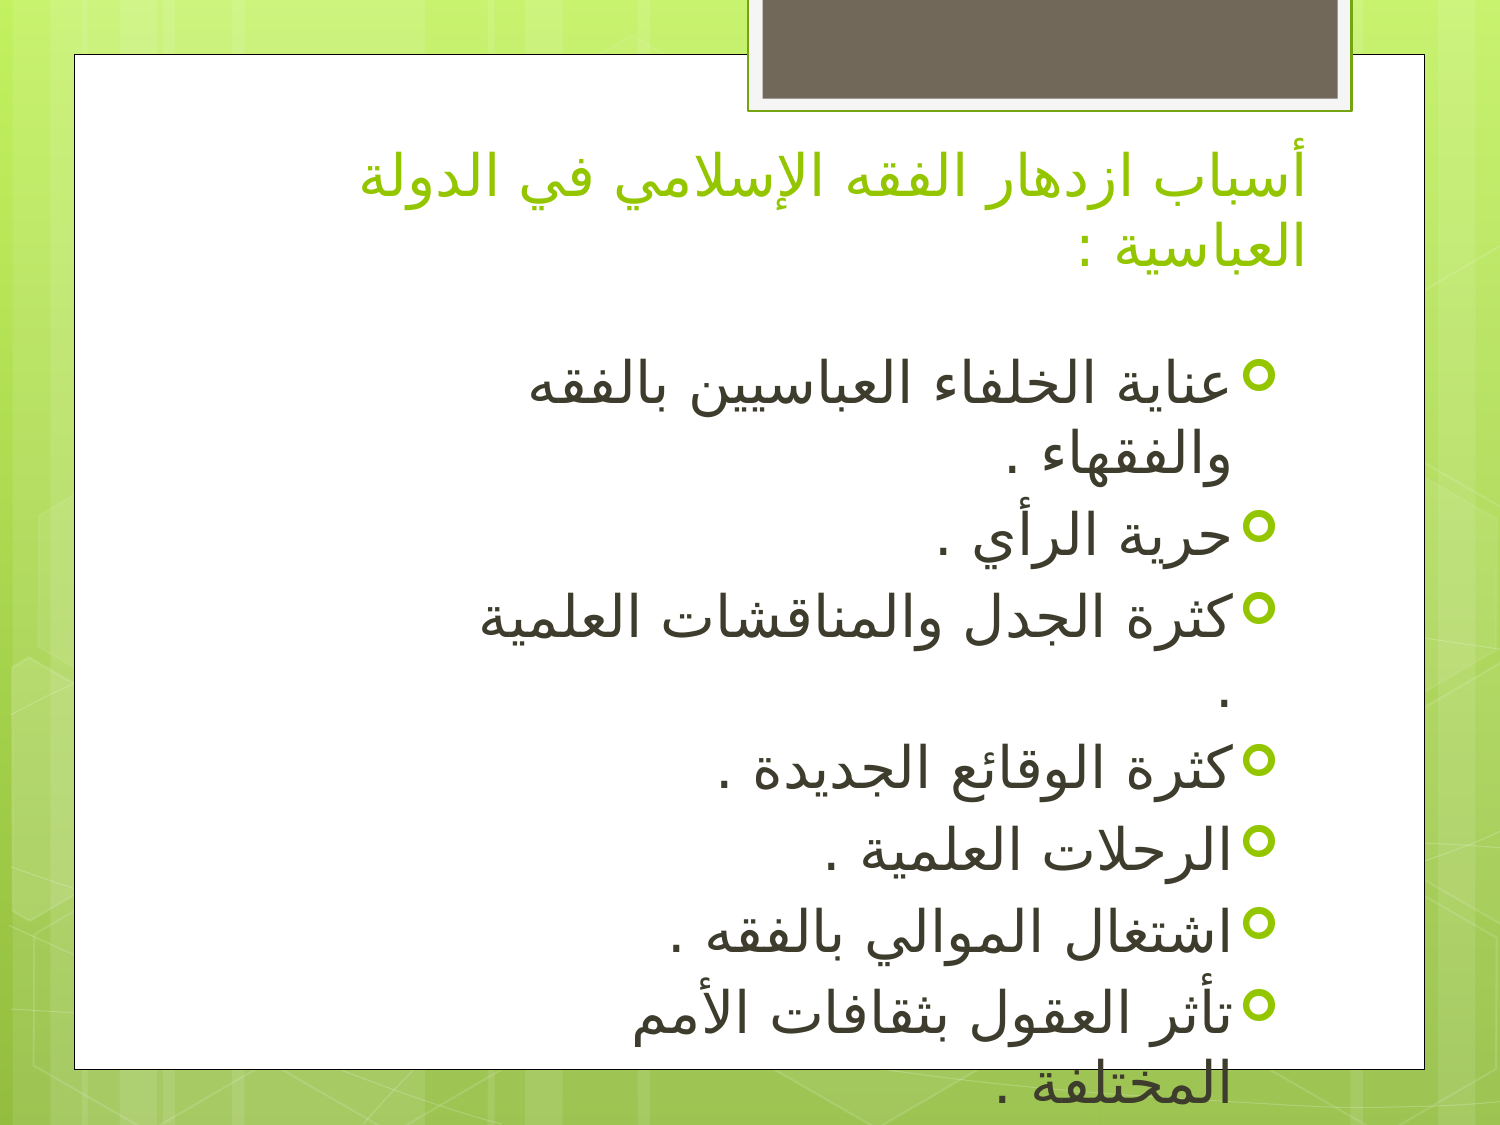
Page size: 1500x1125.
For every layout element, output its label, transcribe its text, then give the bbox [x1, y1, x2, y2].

title أسباب ازدهار الفقه الإسلامي في الدولة العباسية : [171, 168, 1324, 357]
list عناية الخلفاء العباسيين بالفقه والفقهاء . حرية الرأي . كثرة الجدل والمناقشات العلمية . كثرة الوقائع الجديدة . الرحلات العلمية . اشتغال الموالي بالفقه . تأثر العقول بثقافات الأمم المختلفة . تدوين العلوم . [454, 338, 1306, 1035]
